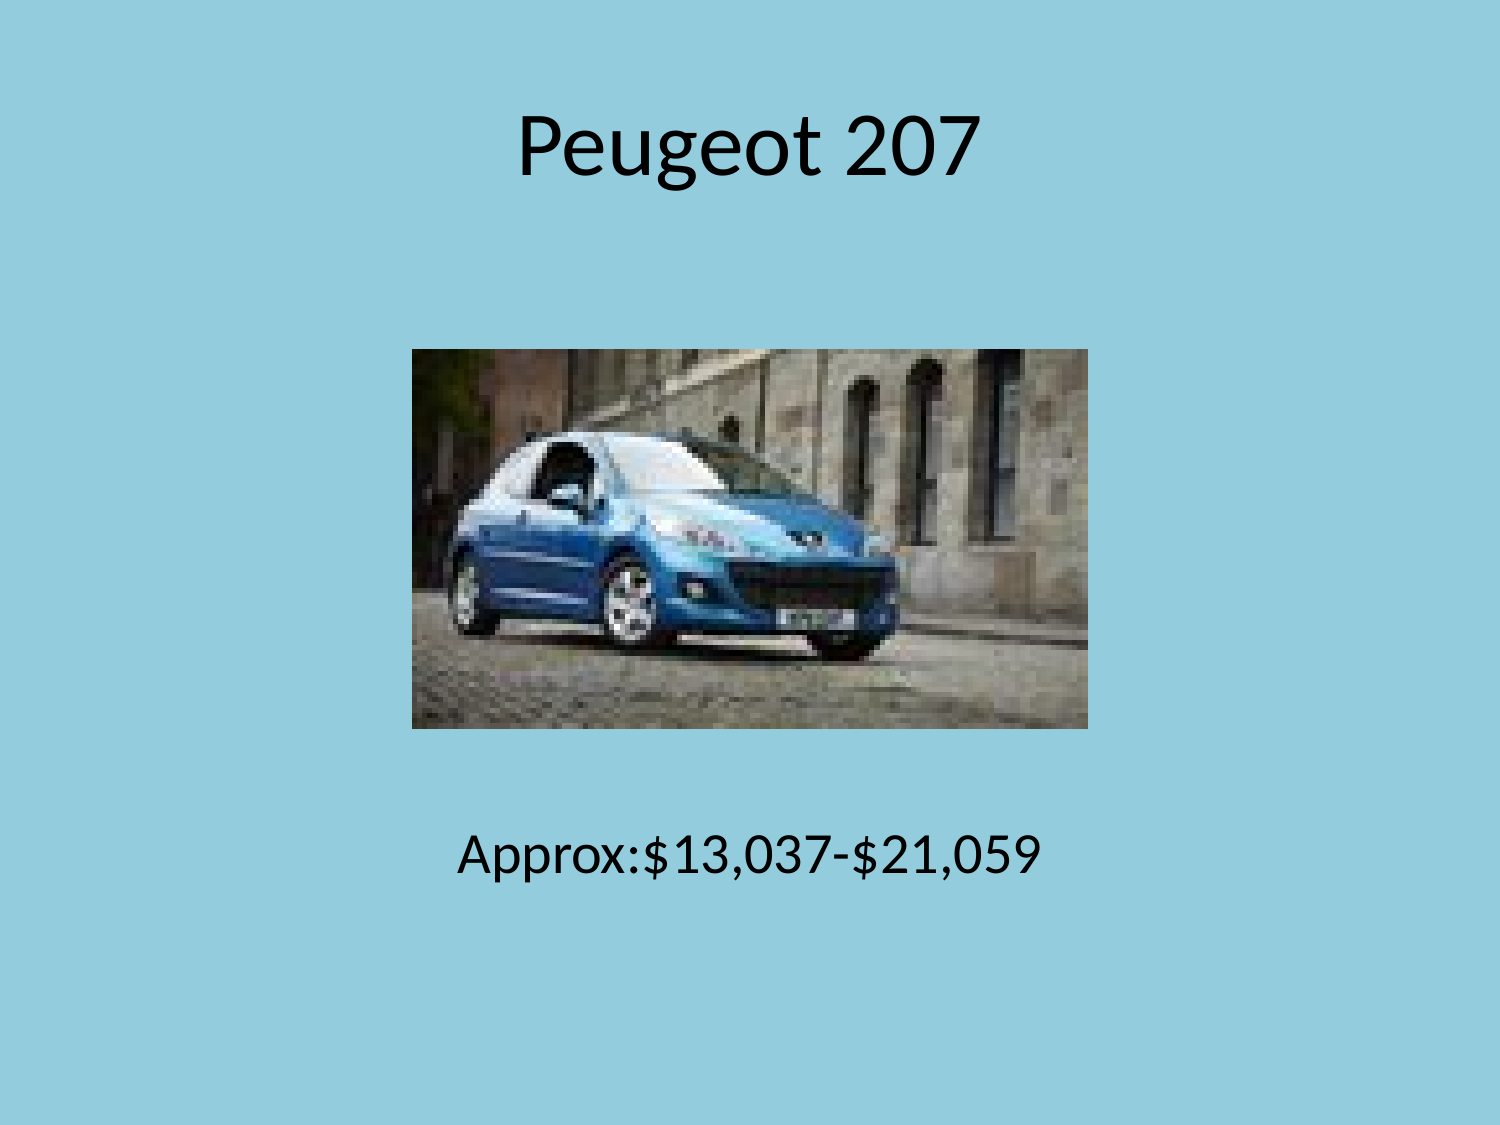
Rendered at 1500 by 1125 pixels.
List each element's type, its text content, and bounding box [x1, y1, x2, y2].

picture [412, 349, 1088, 730]
title Peugeot 207 [75, 45, 1425, 233]
list Approx:$13,037-$21,059 [75, 249, 1425, 993]
